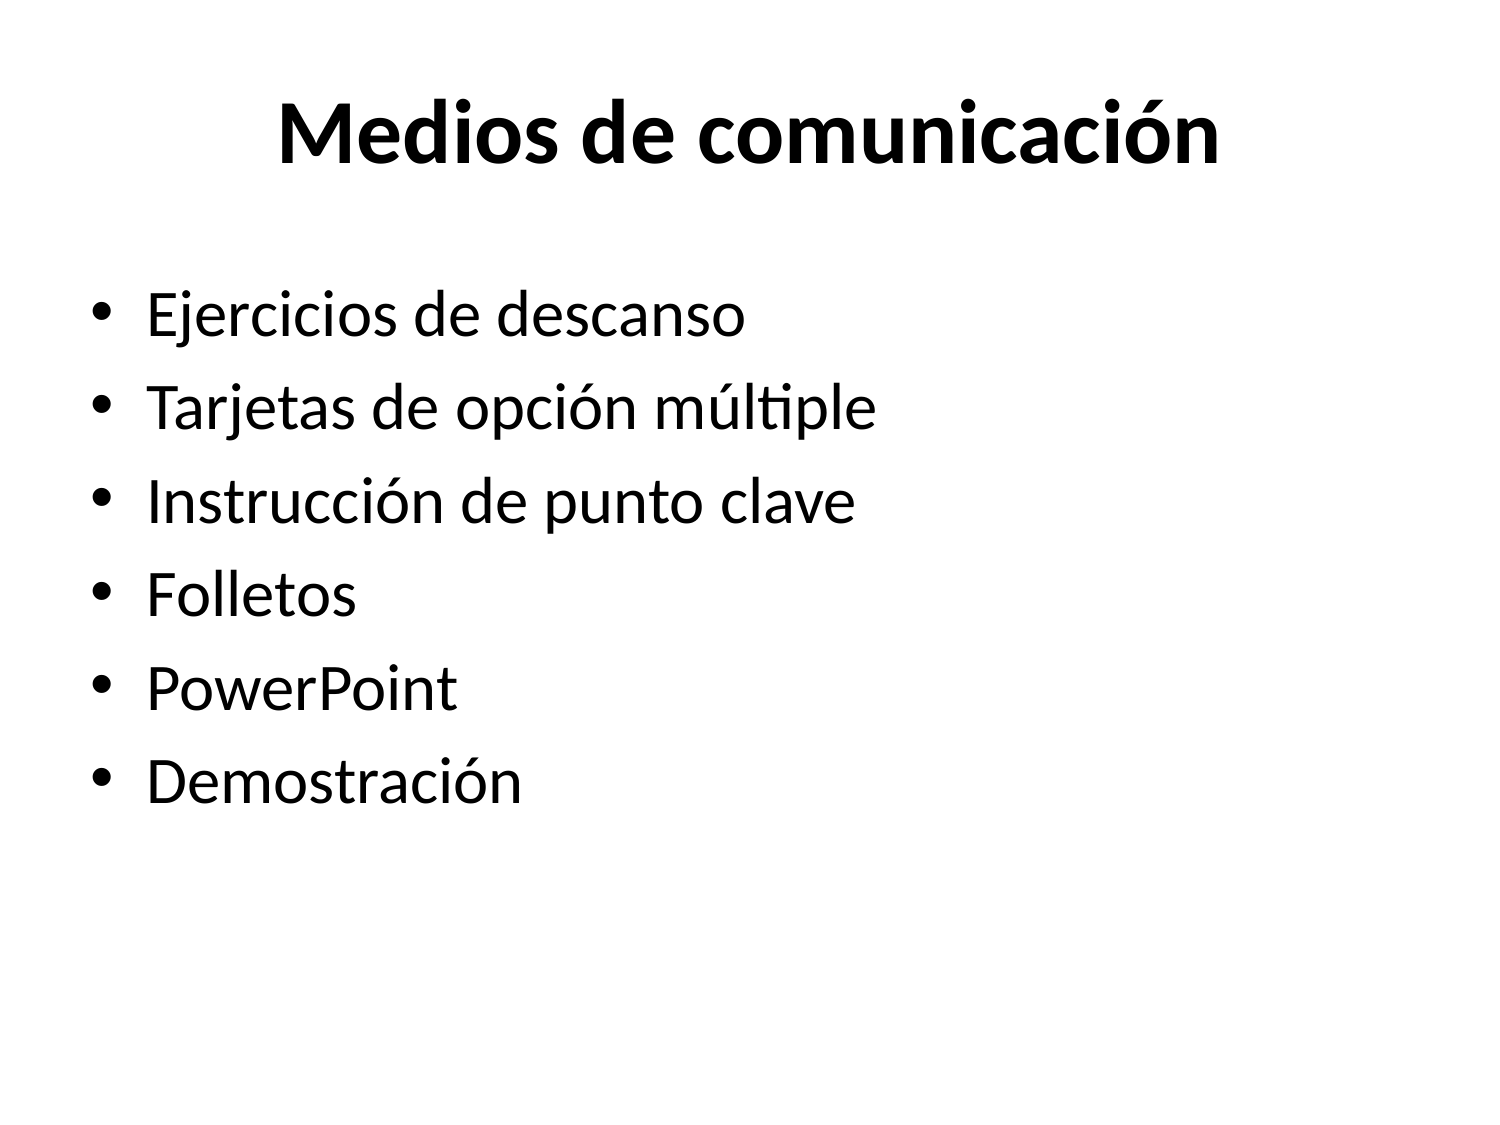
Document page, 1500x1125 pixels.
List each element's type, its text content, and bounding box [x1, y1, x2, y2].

title Medios de comunicación [74, 44, 1426, 209]
list Ejercicios de descanso Tarjetas de opción múltiple Instrucción de punto clave Folletos PowerPoint Demostración [74, 262, 1426, 1006]
